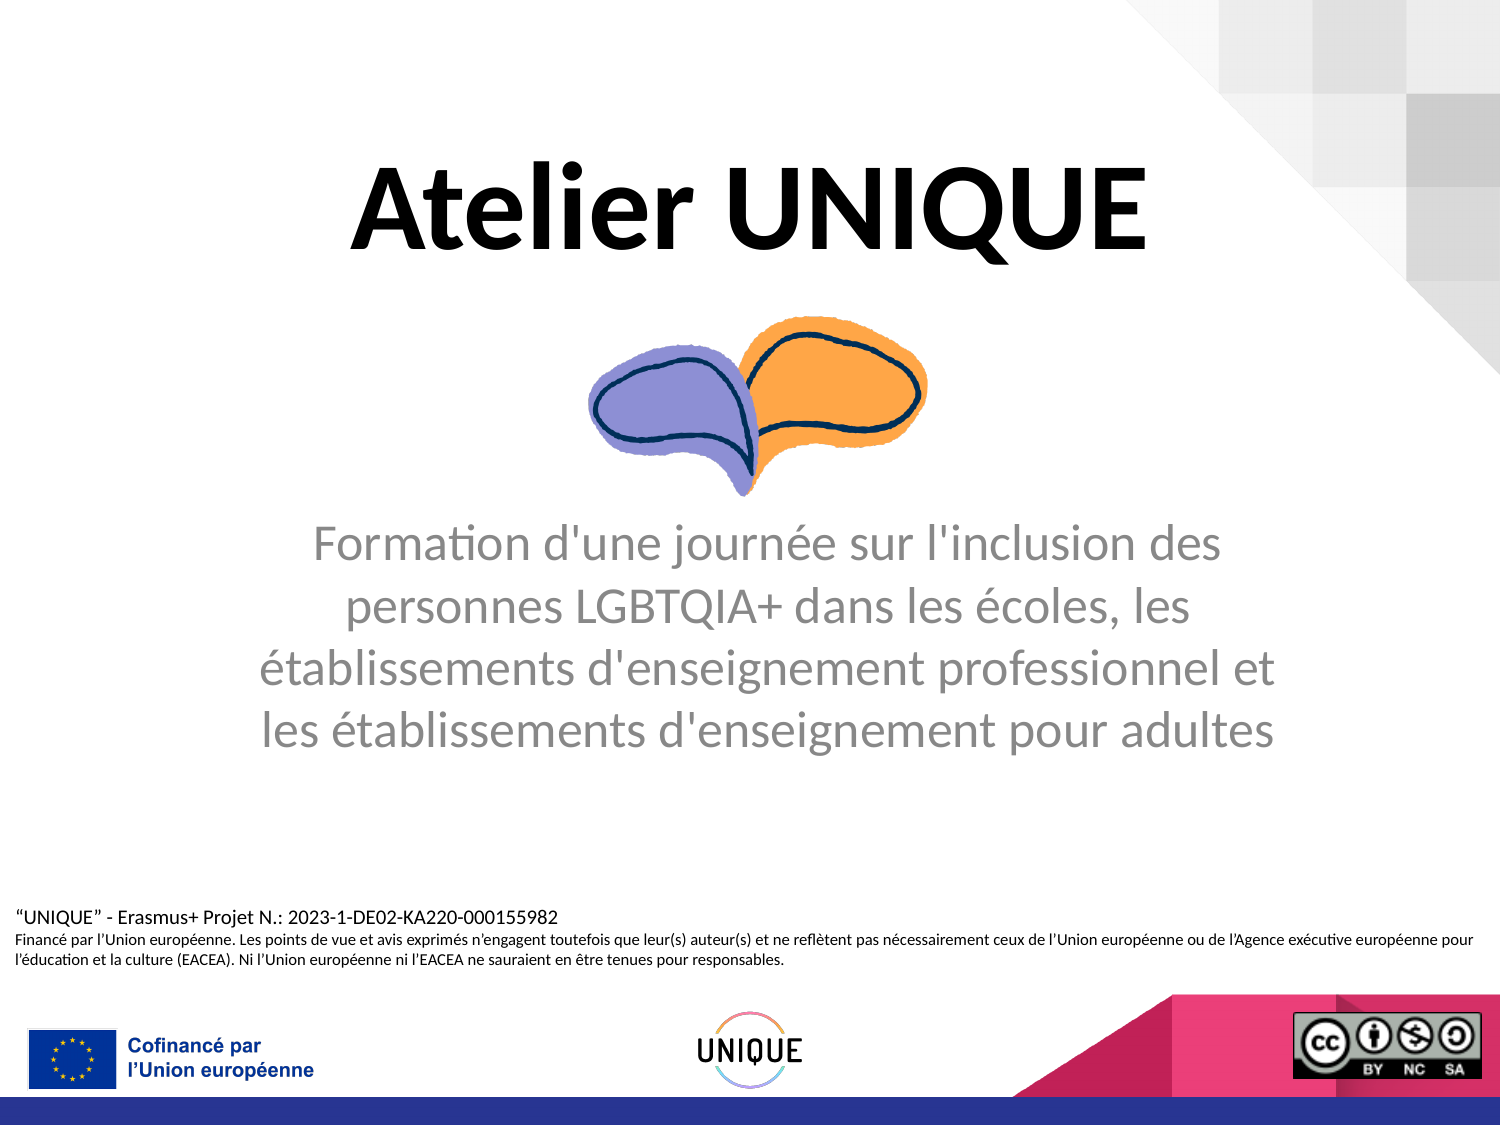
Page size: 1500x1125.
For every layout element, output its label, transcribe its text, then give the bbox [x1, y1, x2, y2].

picture [0, 993, 1500, 1125]
subtitle Formation d'une journée sur l'inclusion des personnes LGBTQIA+ dans les écoles, les établissements d'enseignement professionnel et les établissements d'enseignement pour adultes [243, 501, 1294, 789]
picture [1125, 0, 1500, 375]
title Atelier UNIQUE [112, 79, 1388, 321]
picture [557, 248, 961, 600]
text_box “UNIQUE” - Erasmus+ Projet N.: 2023-1-DE02-KA220-000155982 Financé par l’Union européenne. Les points de vue et avis exprimés n’engagent toutefois que leur(s) auteur(s) et ne reflètent pas nécessairement ceux de l’Union européenne ou de l’Agence exécutive européenne pour l’éducation et la culture (EACEA). Ni l’Union européenne ni l’EACEA ne sauraient en être tenues pour responsables. [0, 896, 1500, 977]
